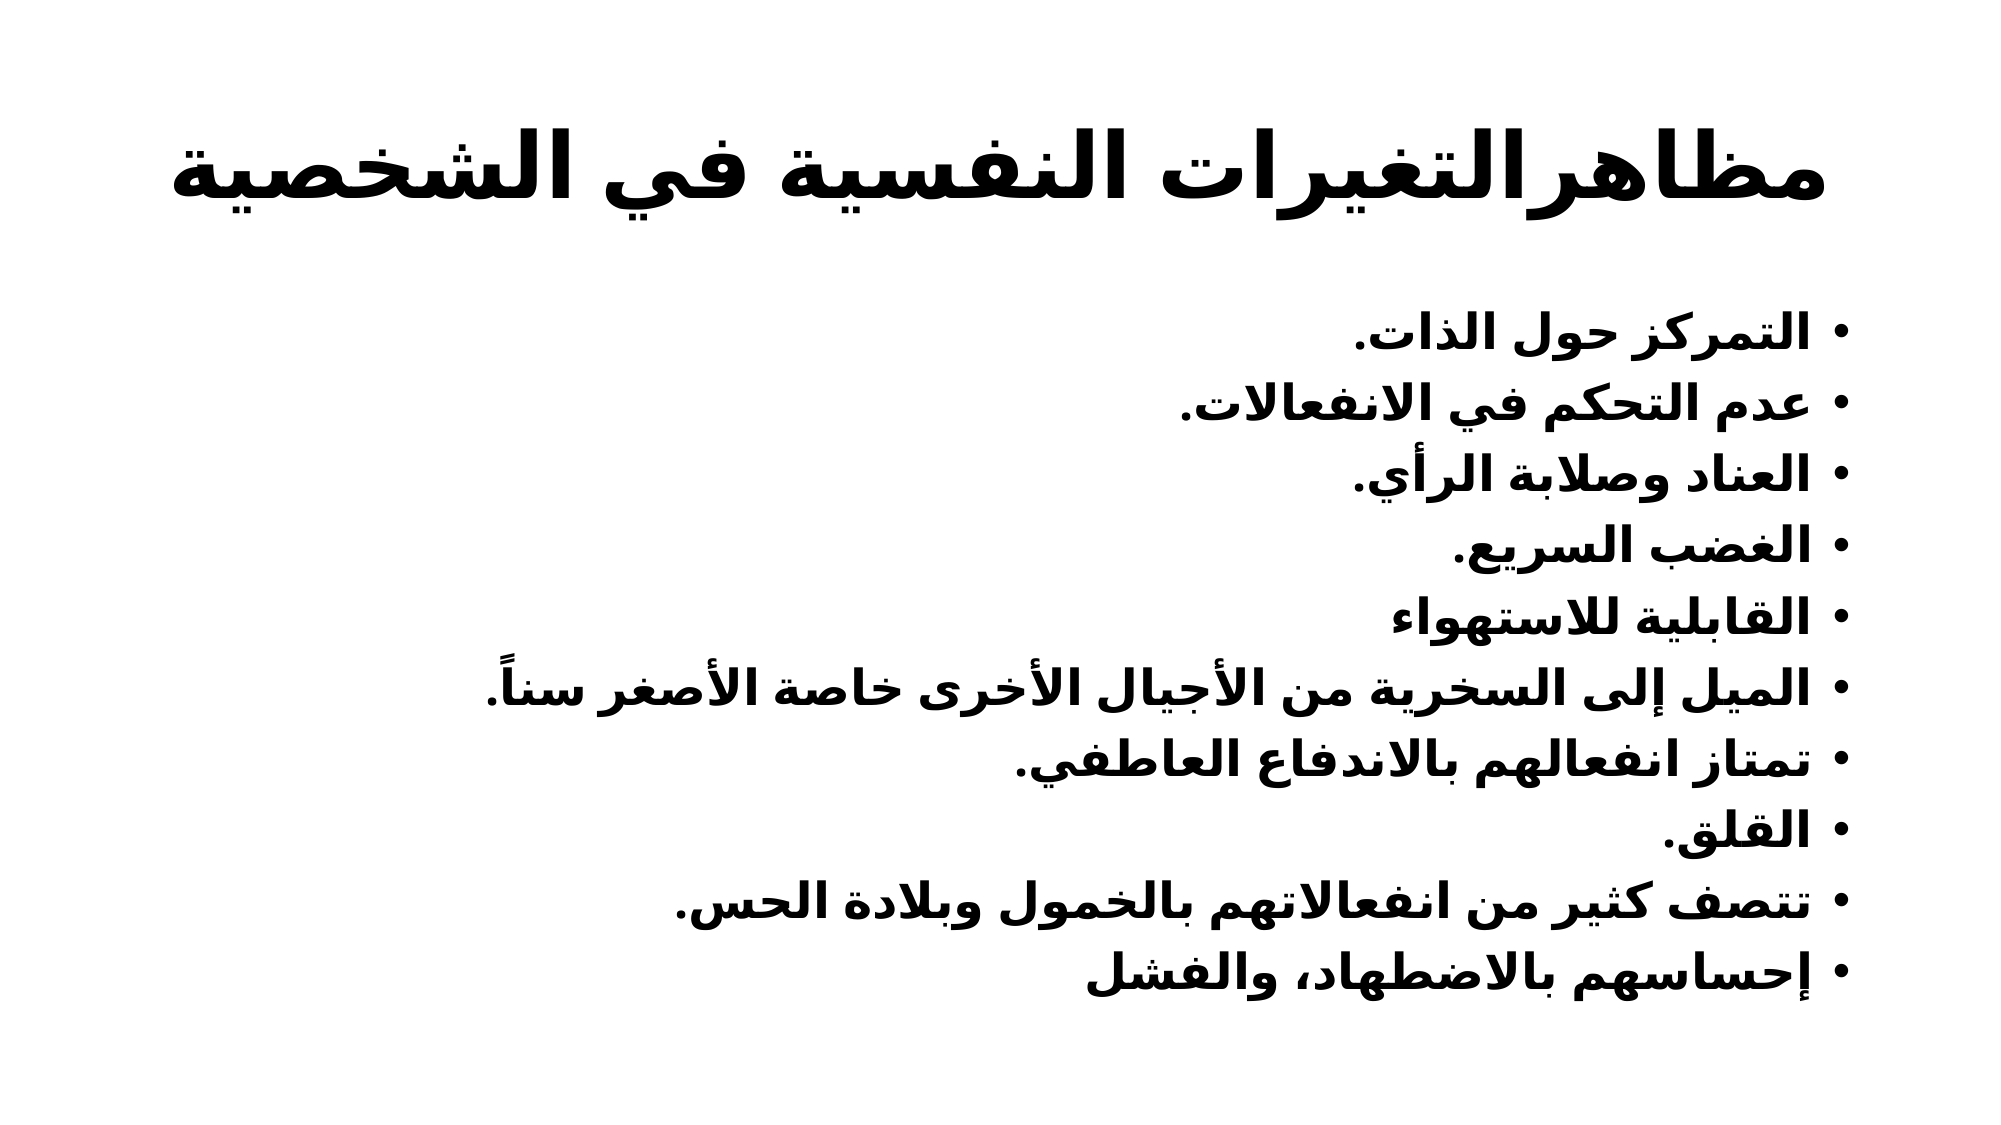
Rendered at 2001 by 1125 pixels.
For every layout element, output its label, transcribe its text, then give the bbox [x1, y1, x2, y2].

list التمركز حول الذات. عدم التحكم في الانفعالات. العناد وصلابة الرأي. الغضب السريع. القابلية للاستهواء الميل إلى السخرية من الأجيال الأخرى خاصة الأصغر سناً. تمتاز انفعالهم بالاندفاع العاطفي. القلق. تتصف كثير من انفعالاتهم بالخمول وبلادة الحس. إحساسهم بالاضطهاد، والفشل [137, 299, 1863, 1014]
title مظاهرالتغيرات النفسية في الشخصية [137, 59, 1863, 278]
